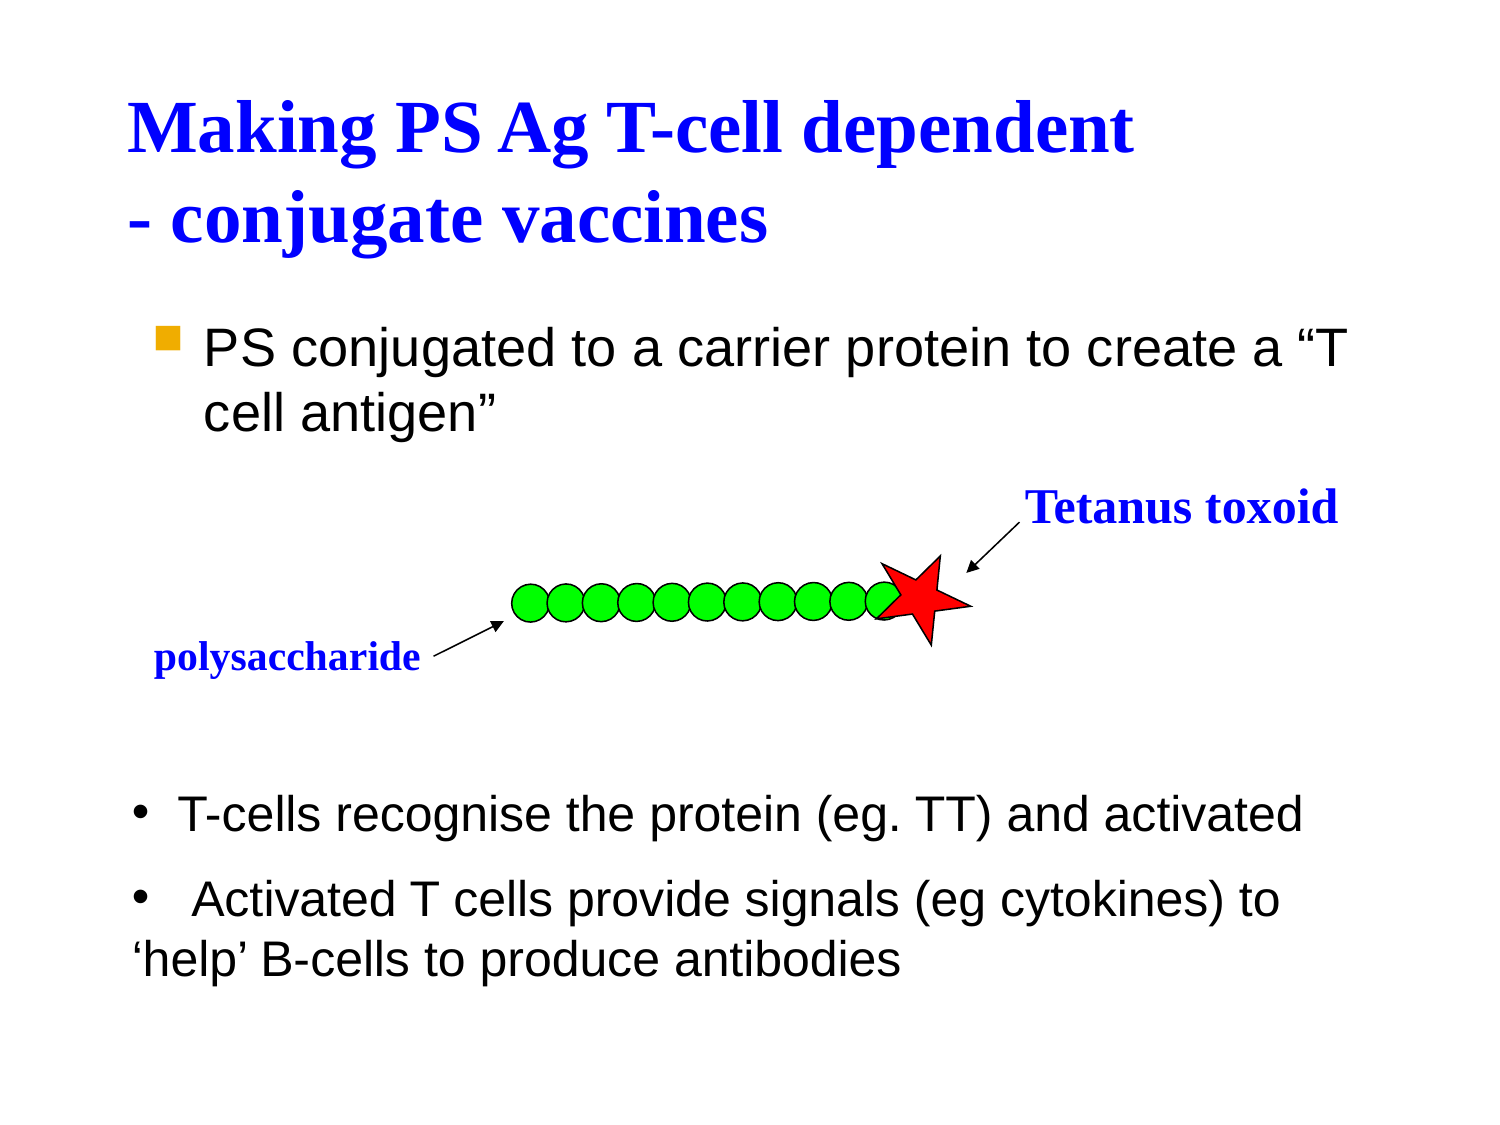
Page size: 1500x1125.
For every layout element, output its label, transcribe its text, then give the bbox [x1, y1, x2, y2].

text_box [876, 555, 971, 646]
text_box [433, 621, 504, 657]
text_box PS conjugated to a carrier protein to create a “T cell antigen” [117, 304, 1388, 469]
text_box polysaccharide [118, 621, 447, 686]
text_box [563, 458, 852, 746]
text_box Tetanus toxoid [1009, 466, 1354, 541]
text_box [966, 522, 1020, 573]
text_box T-cells recognise the protein (eg. TT) and activated Activated T cells provide signals (eg cytokines) to ‘help’ B-cells to produce antibodies [117, 773, 1360, 994]
text_box Making PS Ag T-cell dependent - conjugate vaccines [112, 70, 1388, 258]
